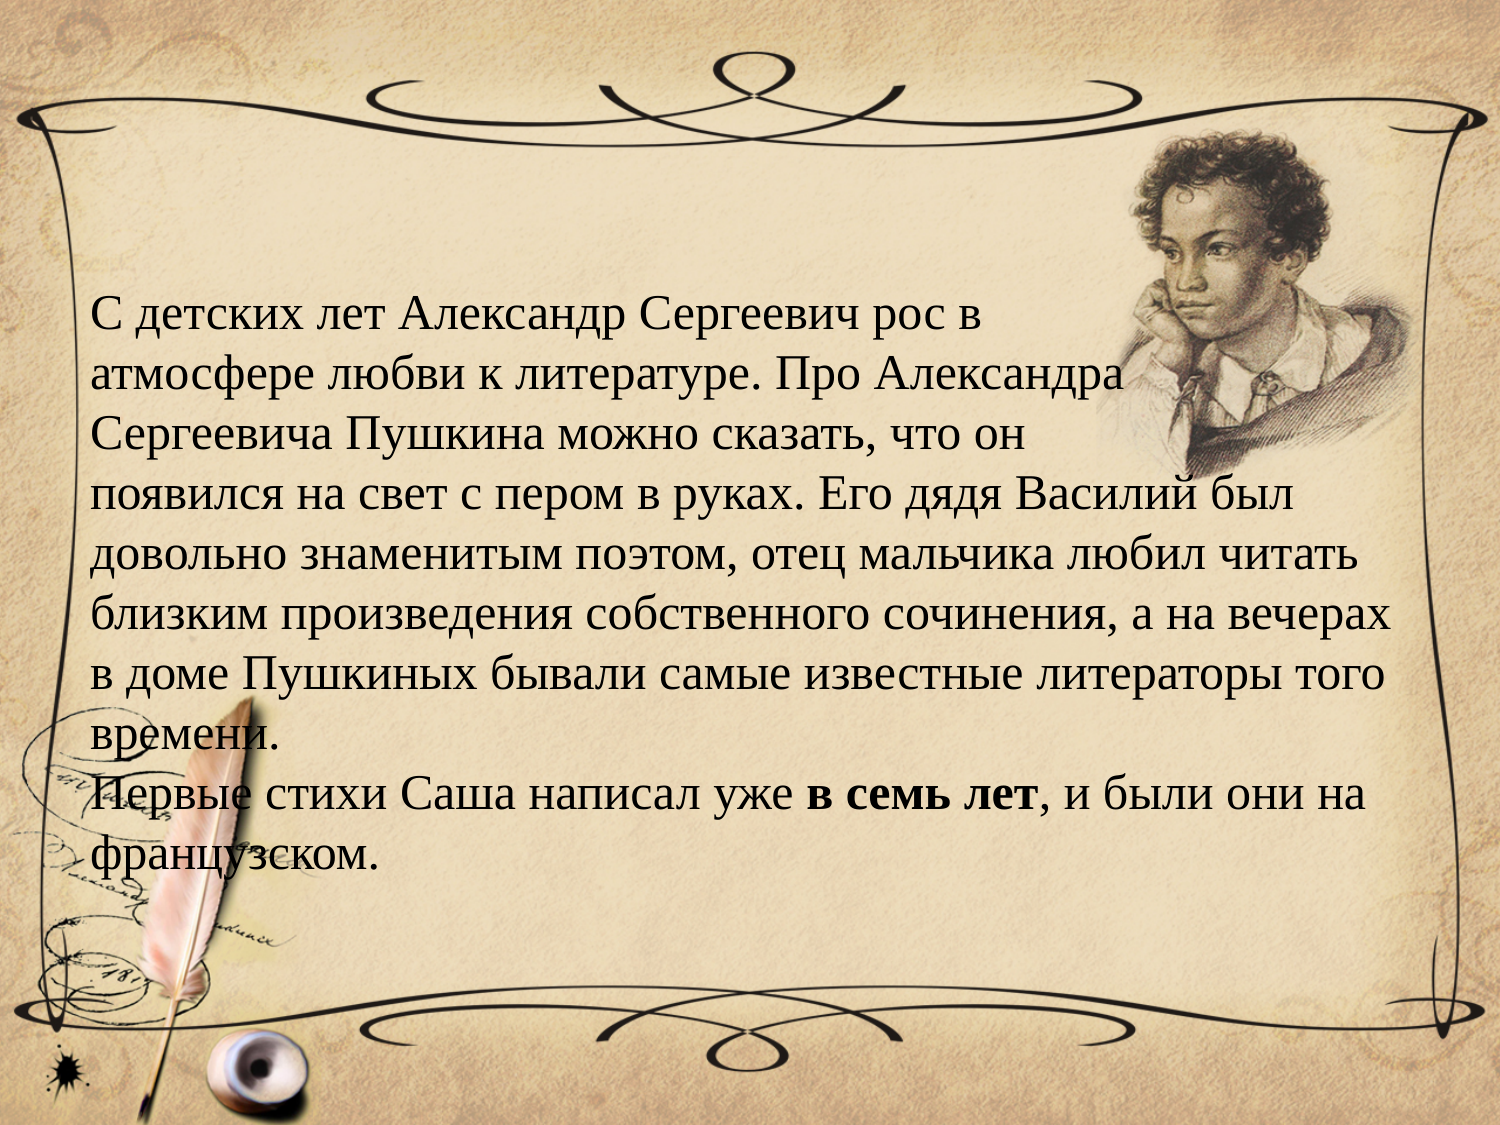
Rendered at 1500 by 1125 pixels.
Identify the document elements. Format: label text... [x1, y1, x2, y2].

picture [0, 0, 1500, 1125]
title С детских лет Александр Сергеевич рос в атмосфере любви к литературе. Про Александра Сергеевича Пушкина можно сказать, что он появился на свет с пером в руках. Его дядя Василий был довольно знаменитым поэтом, отец мальчика любил читать близким произведения собственного сочинения, а на вечерах в доме Пушкиных бывали самые известные литераторы того времени. Первые стихи Саша написал уже в семь лет, и были они на французском. [75, 184, 1425, 1035]
